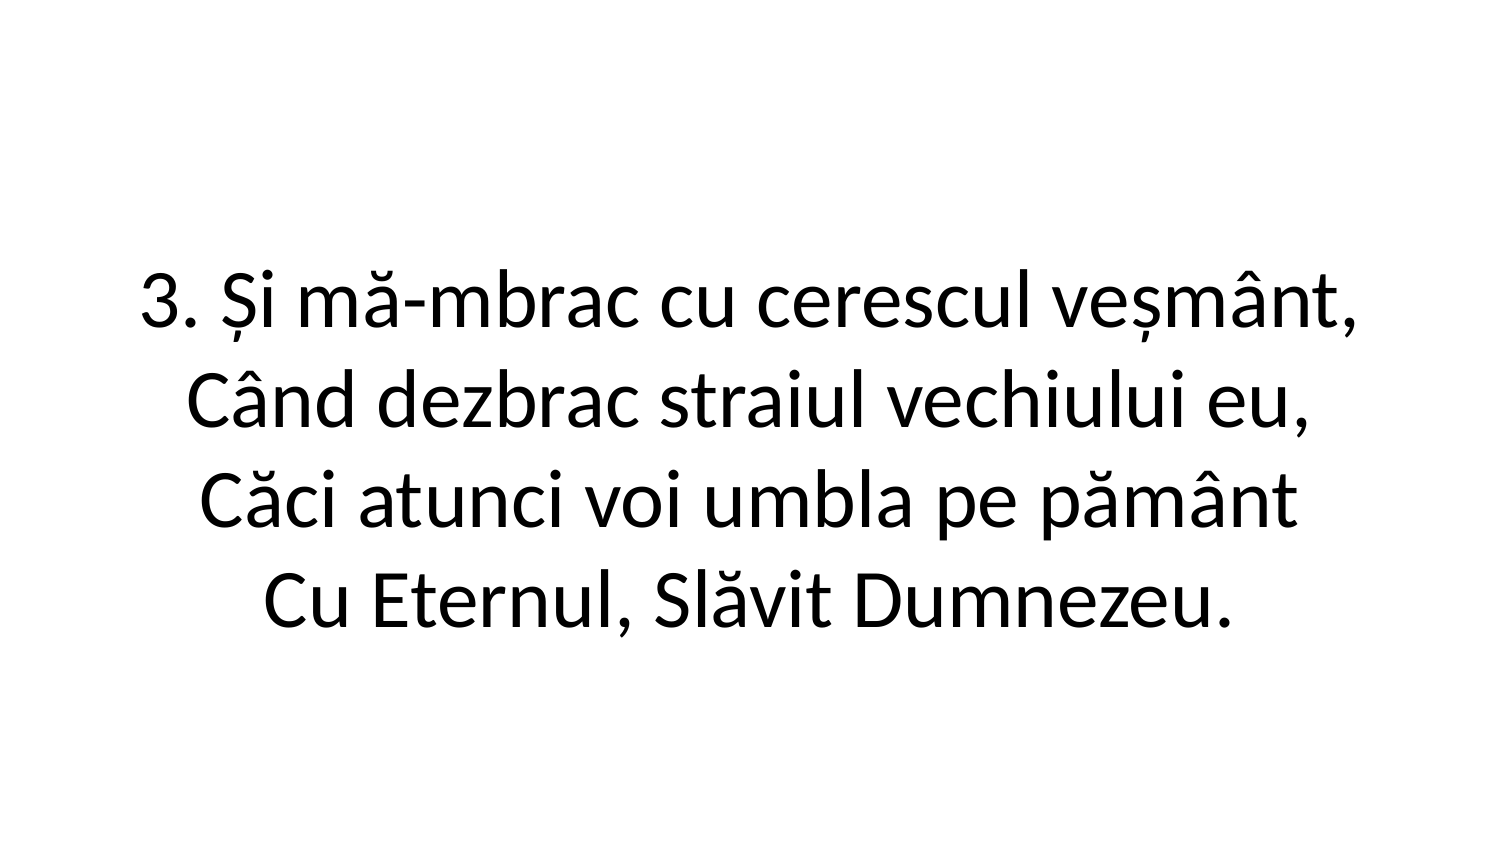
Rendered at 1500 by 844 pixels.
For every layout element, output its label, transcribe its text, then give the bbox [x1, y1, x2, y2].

text_box 3. Și mă-mbrac cu cerescul veșmânt, Când dezbrac straiul vechiului eu, Căci atunci voi umbla pe pământ Cu Eternul, Slăvit Dumnezeu. [123, 192, 1377, 652]
